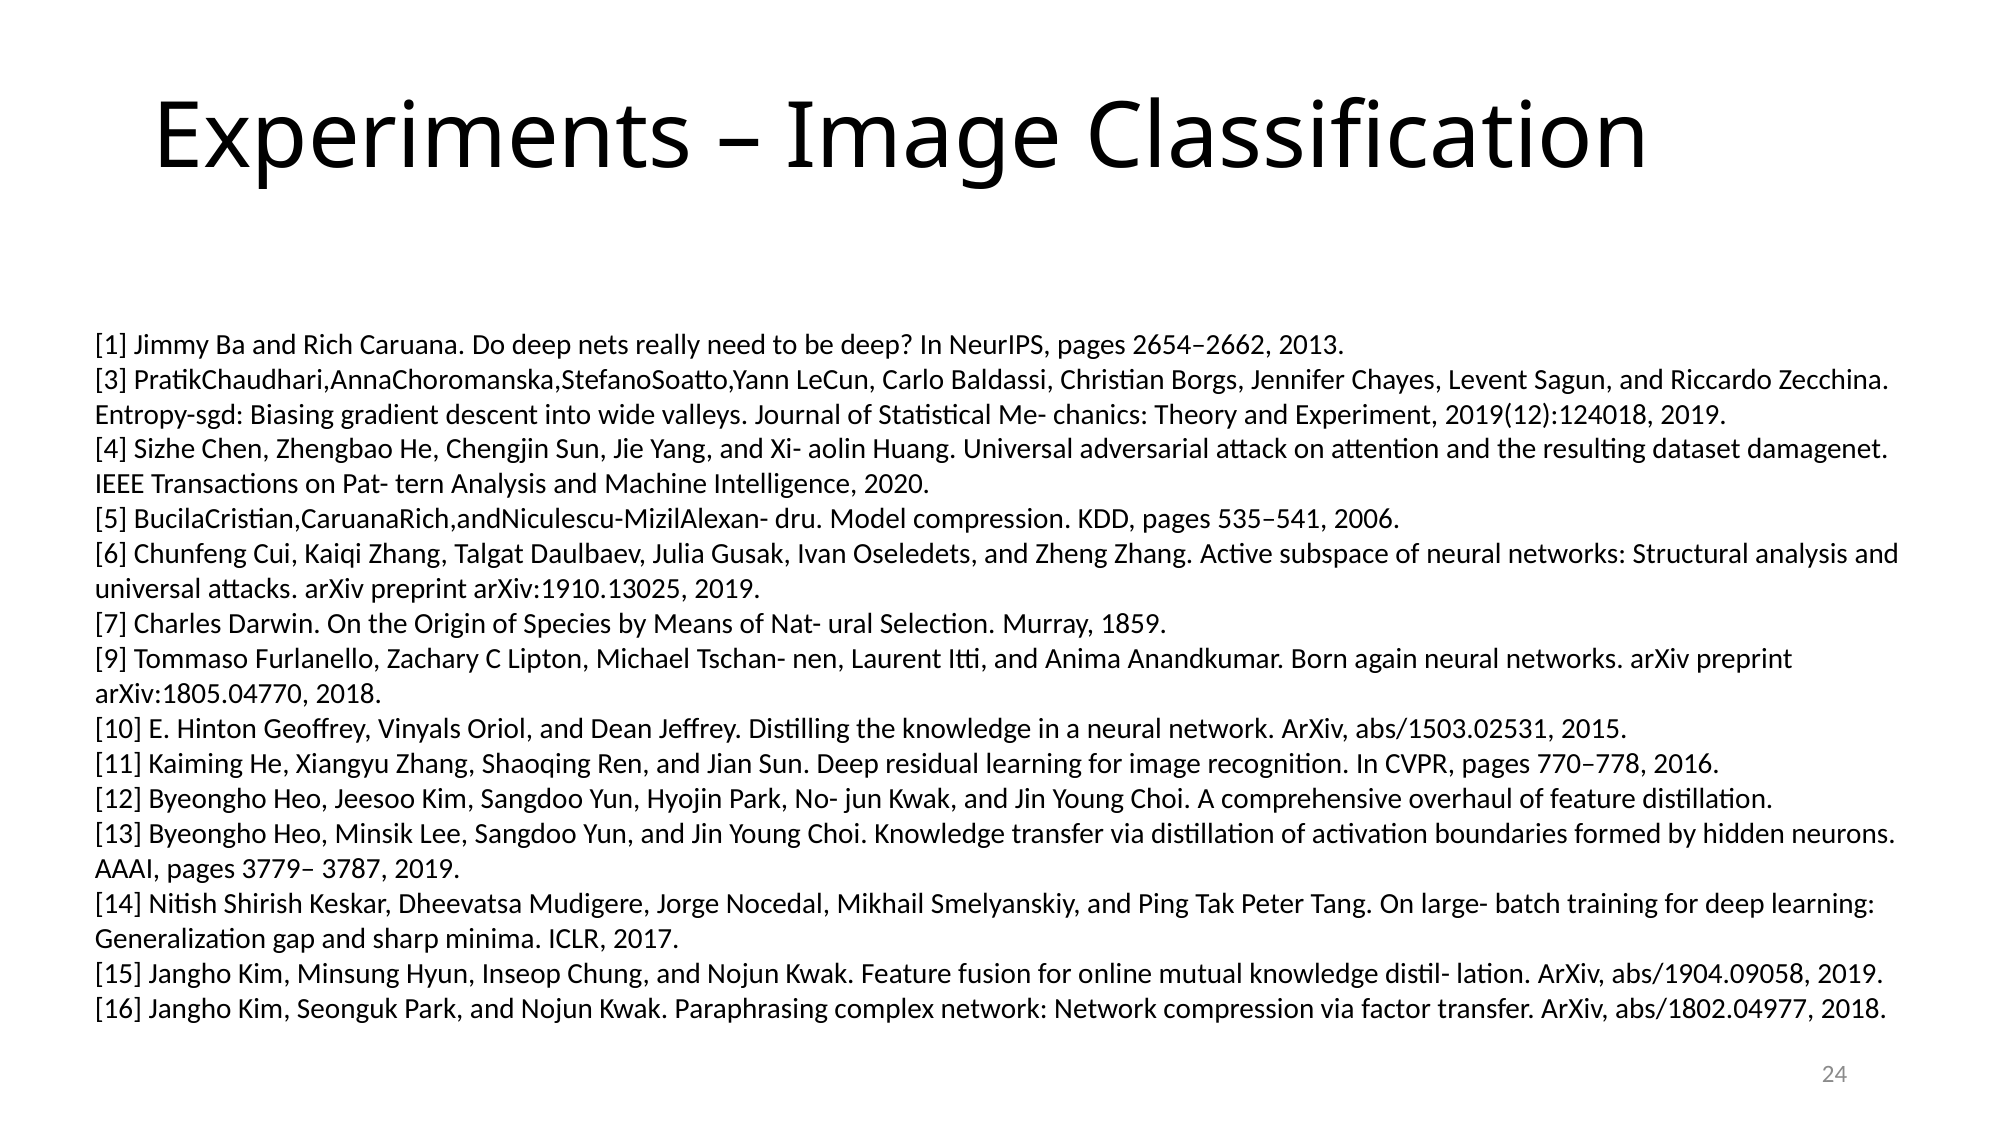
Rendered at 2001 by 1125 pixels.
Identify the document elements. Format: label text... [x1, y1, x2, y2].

text_box [1] Jimmy Ba and Rich Caruana. Do deep nets really need to be deep? In NeurIPS, pages 2654–2662, 2013. [3] PratikChaudhari,AnnaChoromanska,StefanoSoatto,Yann LeCun, Carlo Baldassi, Christian Borgs, Jennifer Chayes, Levent Sagun, and Riccardo Zecchina. Entropy-sgd: Biasing gradient descent into wide valleys. Journal of Statistical Me- chanics: Theory and Experiment, 2019(12):124018, 2019. [4] Sizhe Chen, Zhengbao He, Chengjin Sun, Jie Yang, and Xi- aolin Huang. Universal adversarial attack on attention and the resulting dataset damagenet. IEEE Transactions on Pat- tern Analysis and Machine Intelligence, 2020. [5] BucilaCristian,CaruanaRich,andNiculescu-MizilAlexan- dru. Model compression. KDD, pages 535–541, 2006. [6] Chunfeng Cui, Kaiqi Zhang, Talgat Daulbaev, Julia Gusak, Ivan Oseledets, and Zheng Zhang. Active subspace of neural networks: Structural analysis and universal attacks. arXiv preprint arXiv:1910.13025, 2019. [7] Charles Darwin. On the Origin of Species by Means of Nat- ural Selection. Murray, 1859. [9] Tommaso Furlanello, Zachary C Lipton, Michael Tschan- nen, Laurent Itti, and Anima Anandkumar. Born again neural networks. arXiv preprint arXiv:1805.04770, 2018. [10] E. Hinton Geoffrey, Vinyals Oriol, and Dean Jeffrey. Distilling the knowledge in a neural network. ArXiv, abs/1503.02531, 2015. [11] Kaiming He, Xiangyu Zhang, Shaoqing Ren, and Jian Sun. Deep residual learning for image recognition. In CVPR, pages 770–778, 2016. [12] Byeongho Heo, Jeesoo Kim, Sangdoo Yun, Hyojin Park, No- jun Kwak, and Jin Young Choi. A comprehensive overhaul of feature distillation. [13] Byeongho Heo, Minsik Lee, Sangdoo Yun, and Jin Young Choi. Knowledge transfer via distillation of activation boundaries formed by hidden neurons. AAAI, pages 3779– 3787, 2019. [14] Nitish Shirish Keskar, Dheevatsa Mudigere, Jorge Nocedal, Mikhail Smelyanskiy, and Ping Tak Peter Tang. On large- batch training for deep learning: Generalization gap and sharp minima. ICLR, 2017. [15] Jangho Kim, Minsung Hyun, Inseop Chung, and Nojun Kwak. Feature fusion for online mutual knowledge distil- lation. ArXiv, abs/1904.09058, 2019. [16] Jangho Kim, Seonguk Park, and Nojun Kwak. Paraphrasing complex network: Network compression via factor transfer. ArXiv, abs/1802.04977, 2018. [80, 317, 1924, 1032]
title Experiments – Image Classification [137, 28, 1863, 247]
slide_number 24 [1412, 1042, 1863, 1103]
